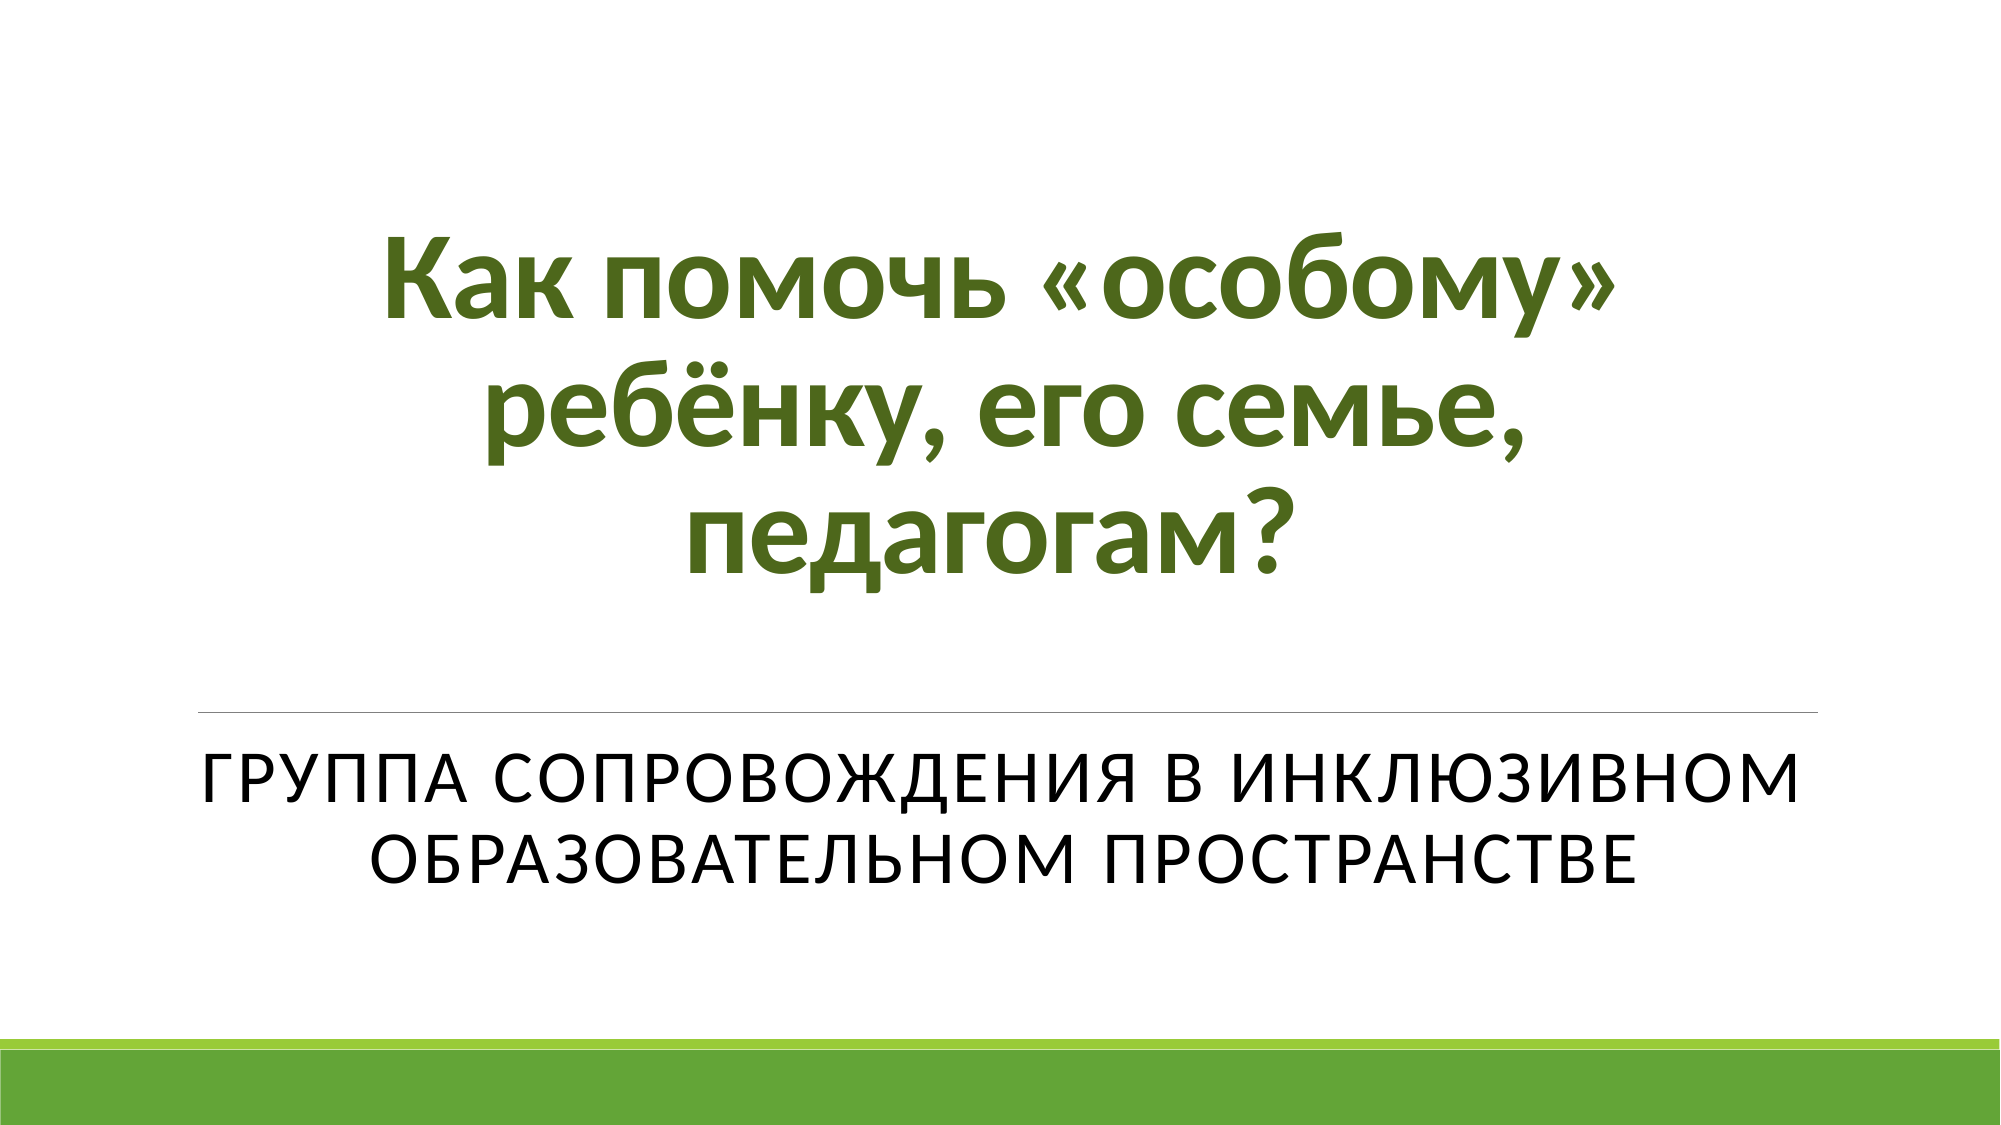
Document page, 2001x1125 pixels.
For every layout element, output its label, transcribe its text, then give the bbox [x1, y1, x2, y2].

title Как помочь «особому» ребёнку, его семье, педагогам? [179, 124, 1830, 607]
list Группа сопровождения в инклюзивном образовательном пространстве [179, 730, 1831, 919]
